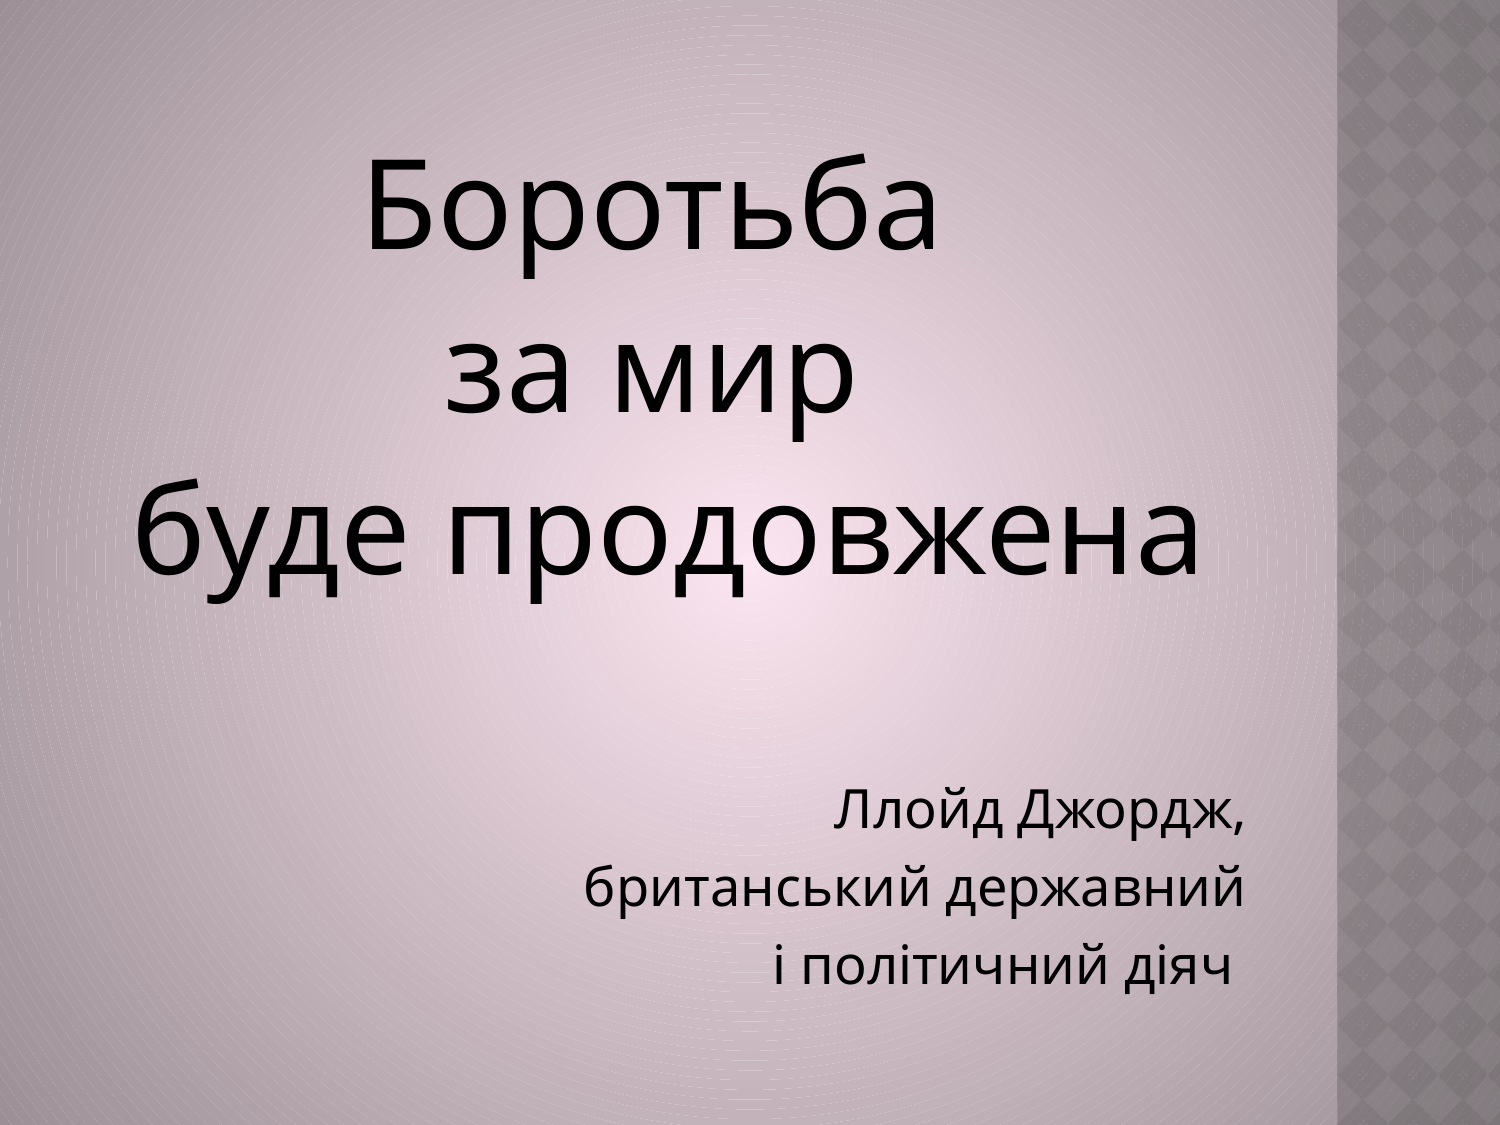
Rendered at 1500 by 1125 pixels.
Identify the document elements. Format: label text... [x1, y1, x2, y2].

list Боротьба за мир буде продовжена Ллойд Джордж, британський державний і політичний діяч [75, 117, 1263, 1059]
